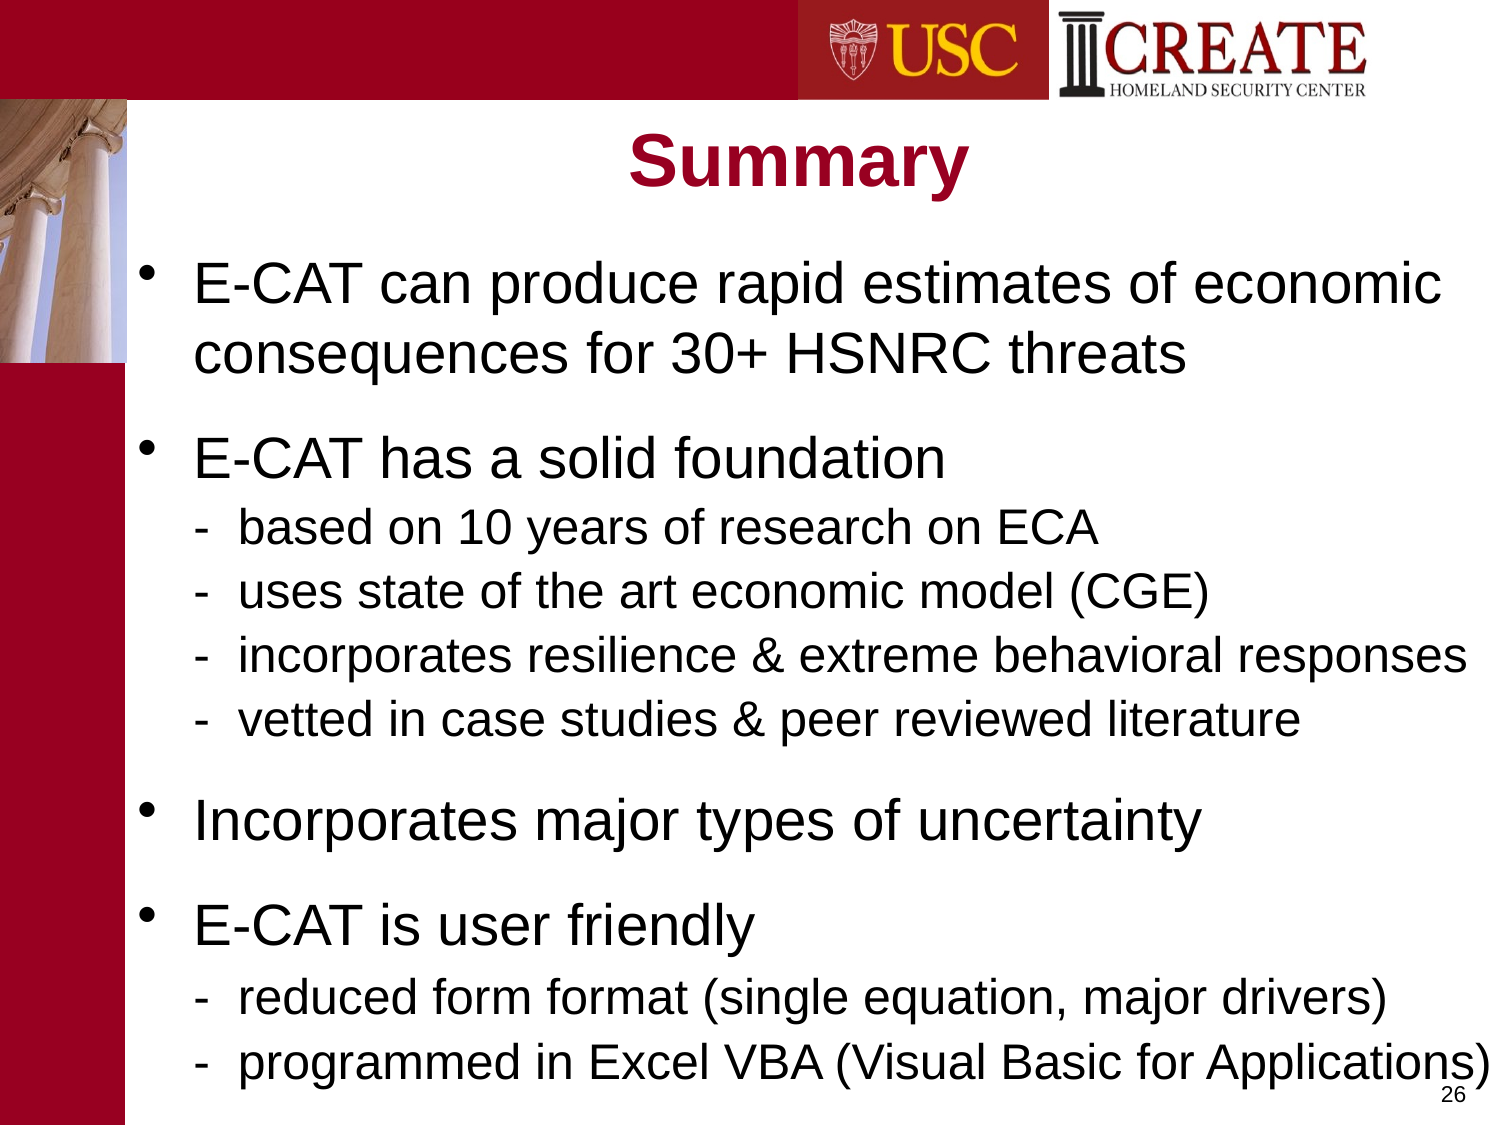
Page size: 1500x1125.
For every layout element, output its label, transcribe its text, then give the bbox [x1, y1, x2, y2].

picture [798, 0, 1049, 99]
picture [1050, 0, 1375, 99]
list E-CAT can produce rapid estimates of economic consequences for 30+ HSNRC threats E-CAT has a solid foundation - based on 10 years of research on ECA - uses state of the art economic model (CGE) - incorporates resilience & extreme behavioral responses - vetted in case studies & peer reviewed literature Incorporates major types of uncertainty E-CAT is user friendly - reduced form format (single equation, major drivers) - programmed in Excel VBA (Visual Basic for Applications) [122, 237, 1500, 1125]
picture [0, 99, 127, 363]
title Summary [150, 99, 1450, 213]
